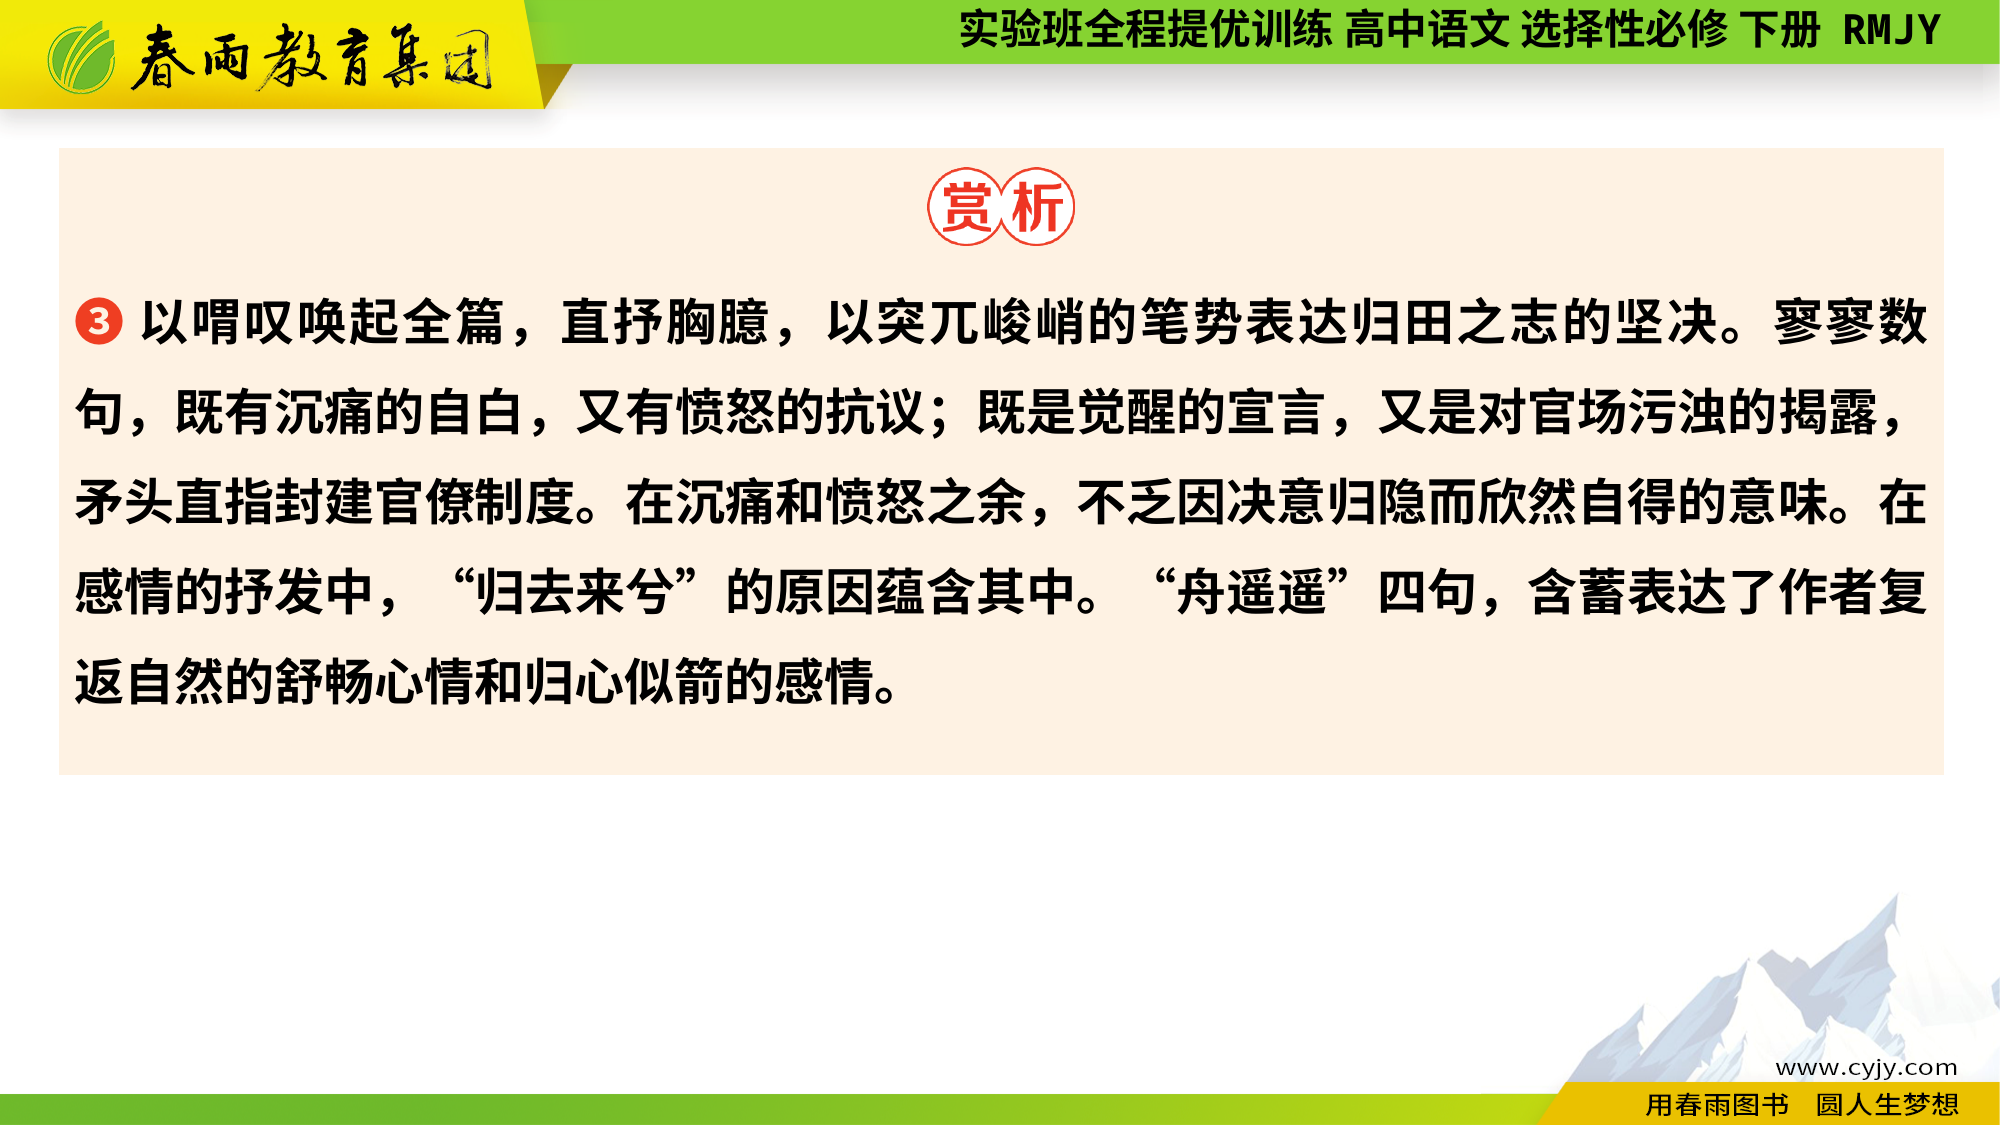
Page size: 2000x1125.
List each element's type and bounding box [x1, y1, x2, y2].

picture [0, 0, 2000, 1125]
text_box [58, 148, 1944, 776]
